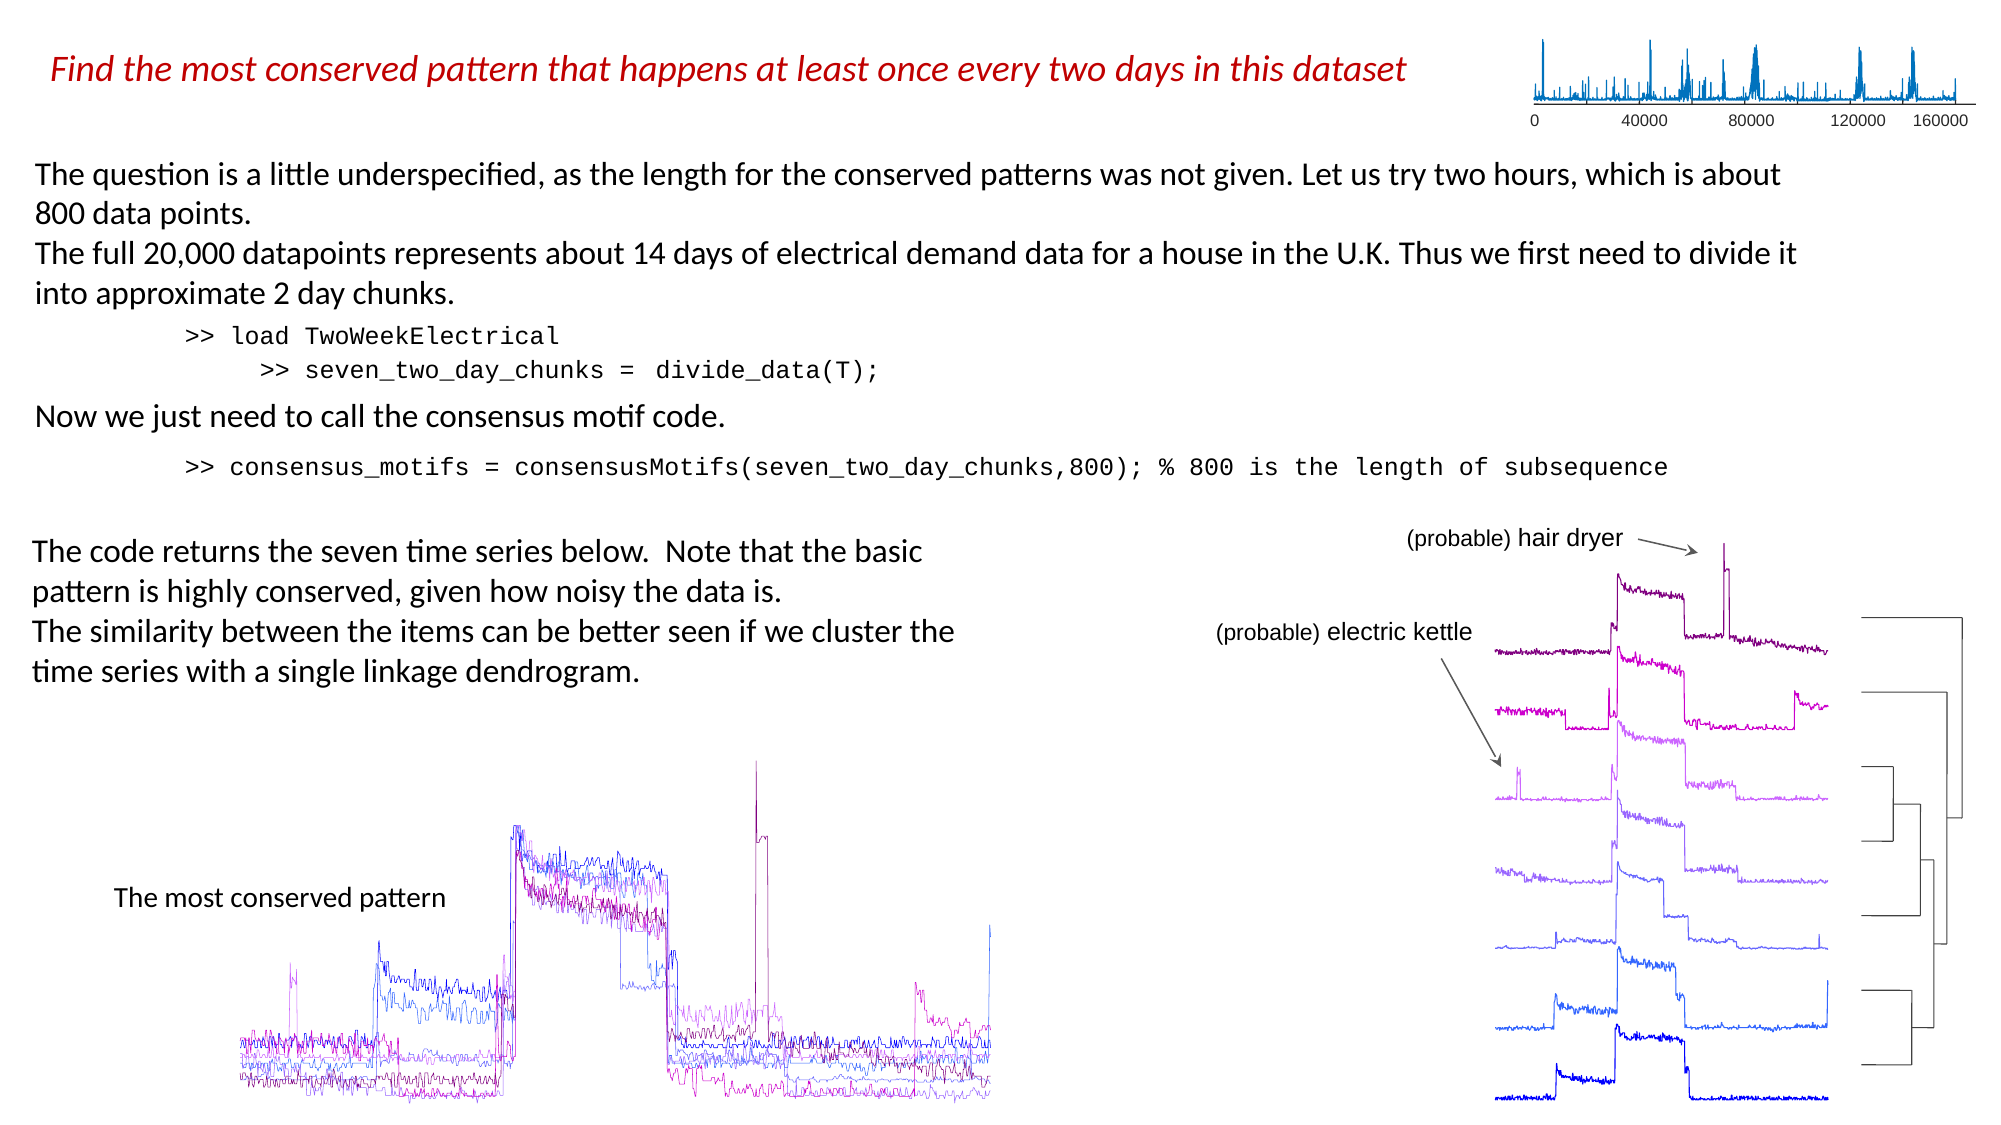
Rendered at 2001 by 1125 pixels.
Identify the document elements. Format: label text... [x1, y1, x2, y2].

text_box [240, 760, 991, 1104]
text_box Find the most conserved pattern that happens at least once every two days in this dataset [26, 36, 1424, 97]
text_box The code returns the seven time series below. Note that the basic pattern is highly conserved, given how noisy the data is. The similarity between the items can be better seen if we cluster the time series with a single linkage dendrogram. [17, 521, 1018, 697]
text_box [1198, 521, 1963, 1100]
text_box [1530, 36, 1976, 131]
text_box The most conserved pattern [99, 871, 240, 921]
text_box The question is a little underspecified, as the length for the conserved patterns was not given. Let us try two hours, which is about 800 data points. The full 20,000 datapoints represents about 14 days of electrical demand data for a house in the U.K. Thus we first need to divide it into approximate 2 day chunks. >> load TwoWeekElectrical >> seven_two_day_chunks = divide_data(T); Now we just need to call the consensus motif code. >> consensus_motifs = consensusMotifs(seven_two_day_chunks,800); % 800 is the length of subsequence [20, 144, 1845, 489]
